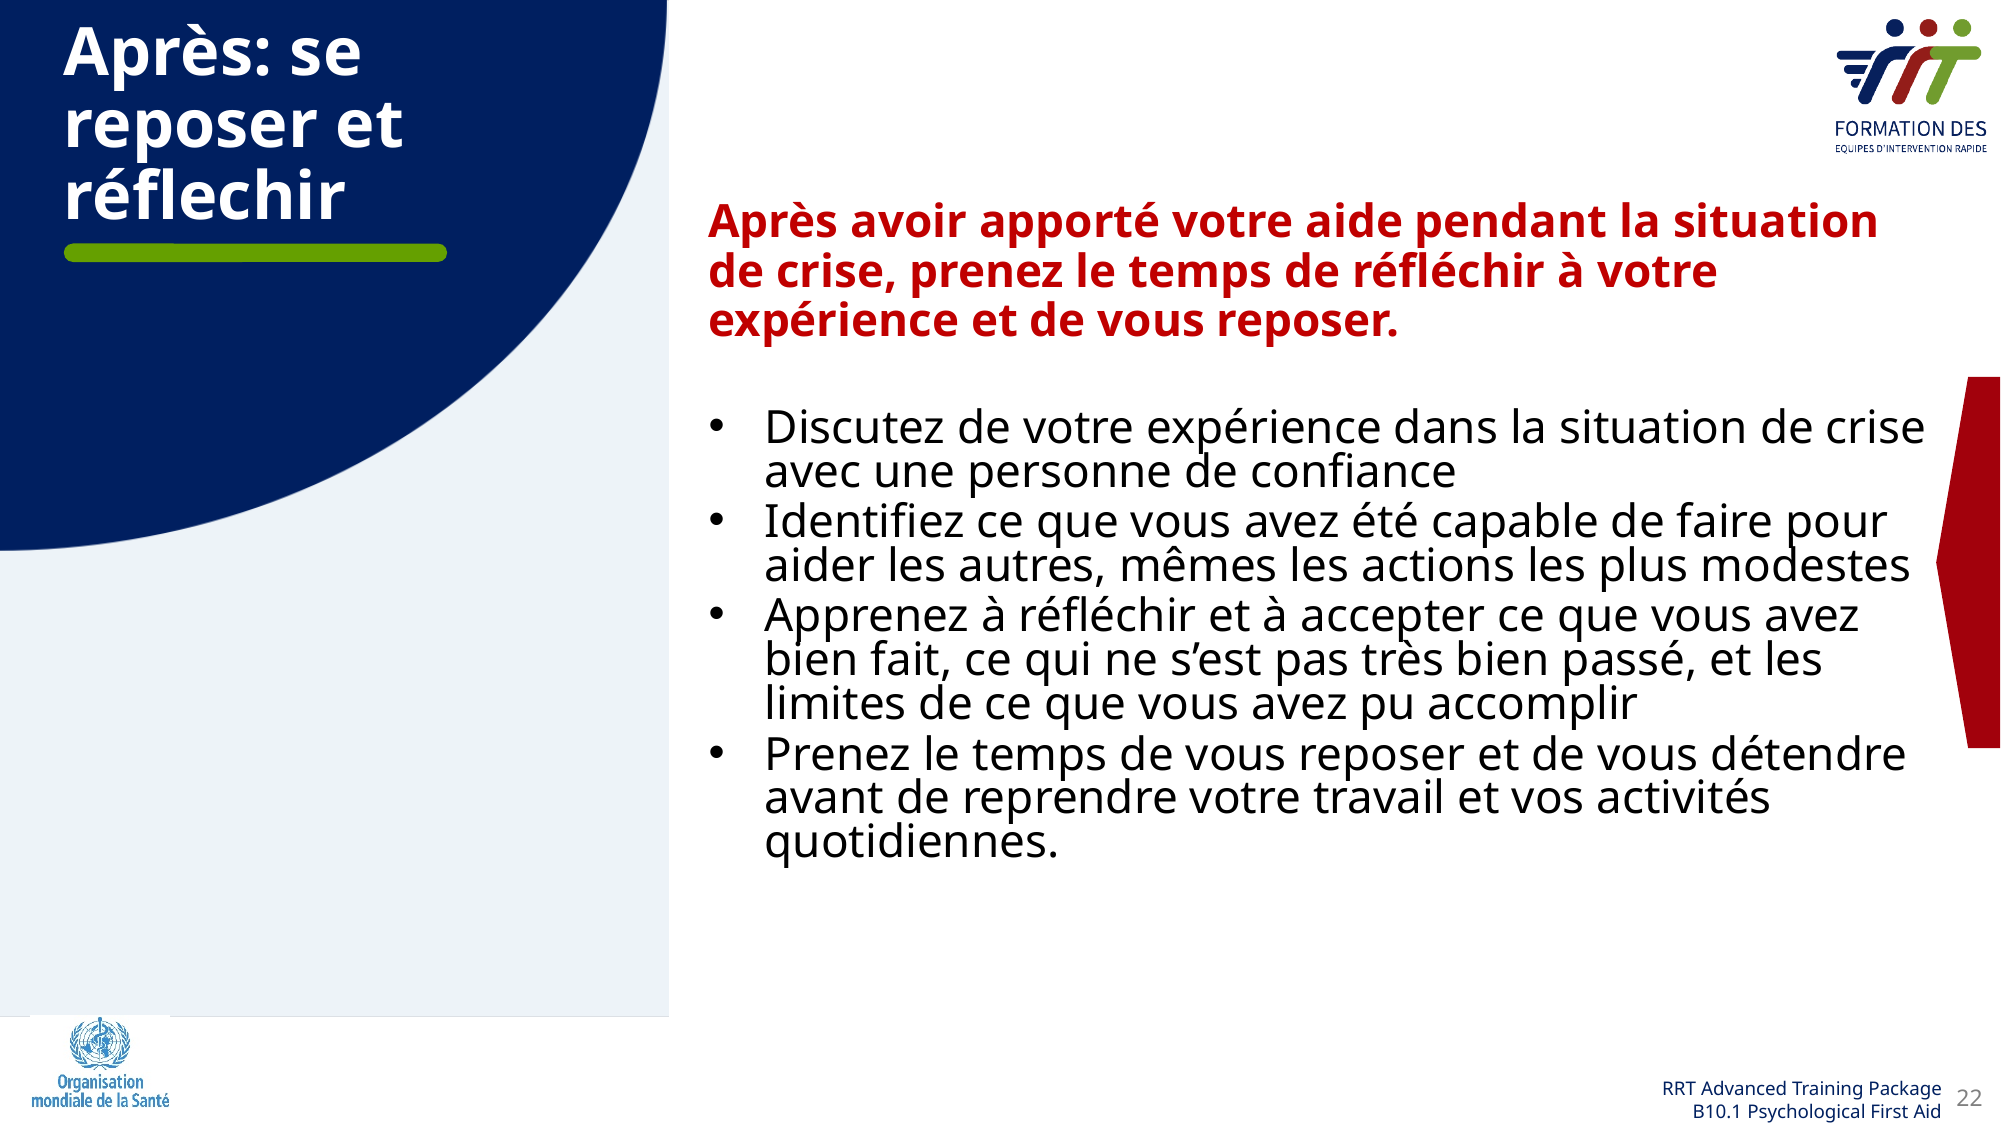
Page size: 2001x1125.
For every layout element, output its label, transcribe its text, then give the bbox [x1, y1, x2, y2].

text_box Après: se reposer et réflechir [63, 96, 600, 235]
picture [0, 0, 669, 1108]
picture [1835, 18, 1987, 154]
list Après avoir apporté votre aide pendant la situation de crise, prenez le temps de réfléchir à votre expérience et de vous reposer. Discutez de votre expérience dans la situation de crise avec une personne de confiance Identifiez ce que vous avez été capable de faire pour aider les autres, mêmes les actions les plus modestes Apprenez à réfléchir et à accepter ce que vous avez bien fait, ce qui ne s’est pas très bien passé, et les limites de ce que vous avez pu accomplir Prenez le temps de vous reposer et de vous détendre avant de reprendre votre travail et vos activités quotidiennes. [700, 233, 1937, 892]
